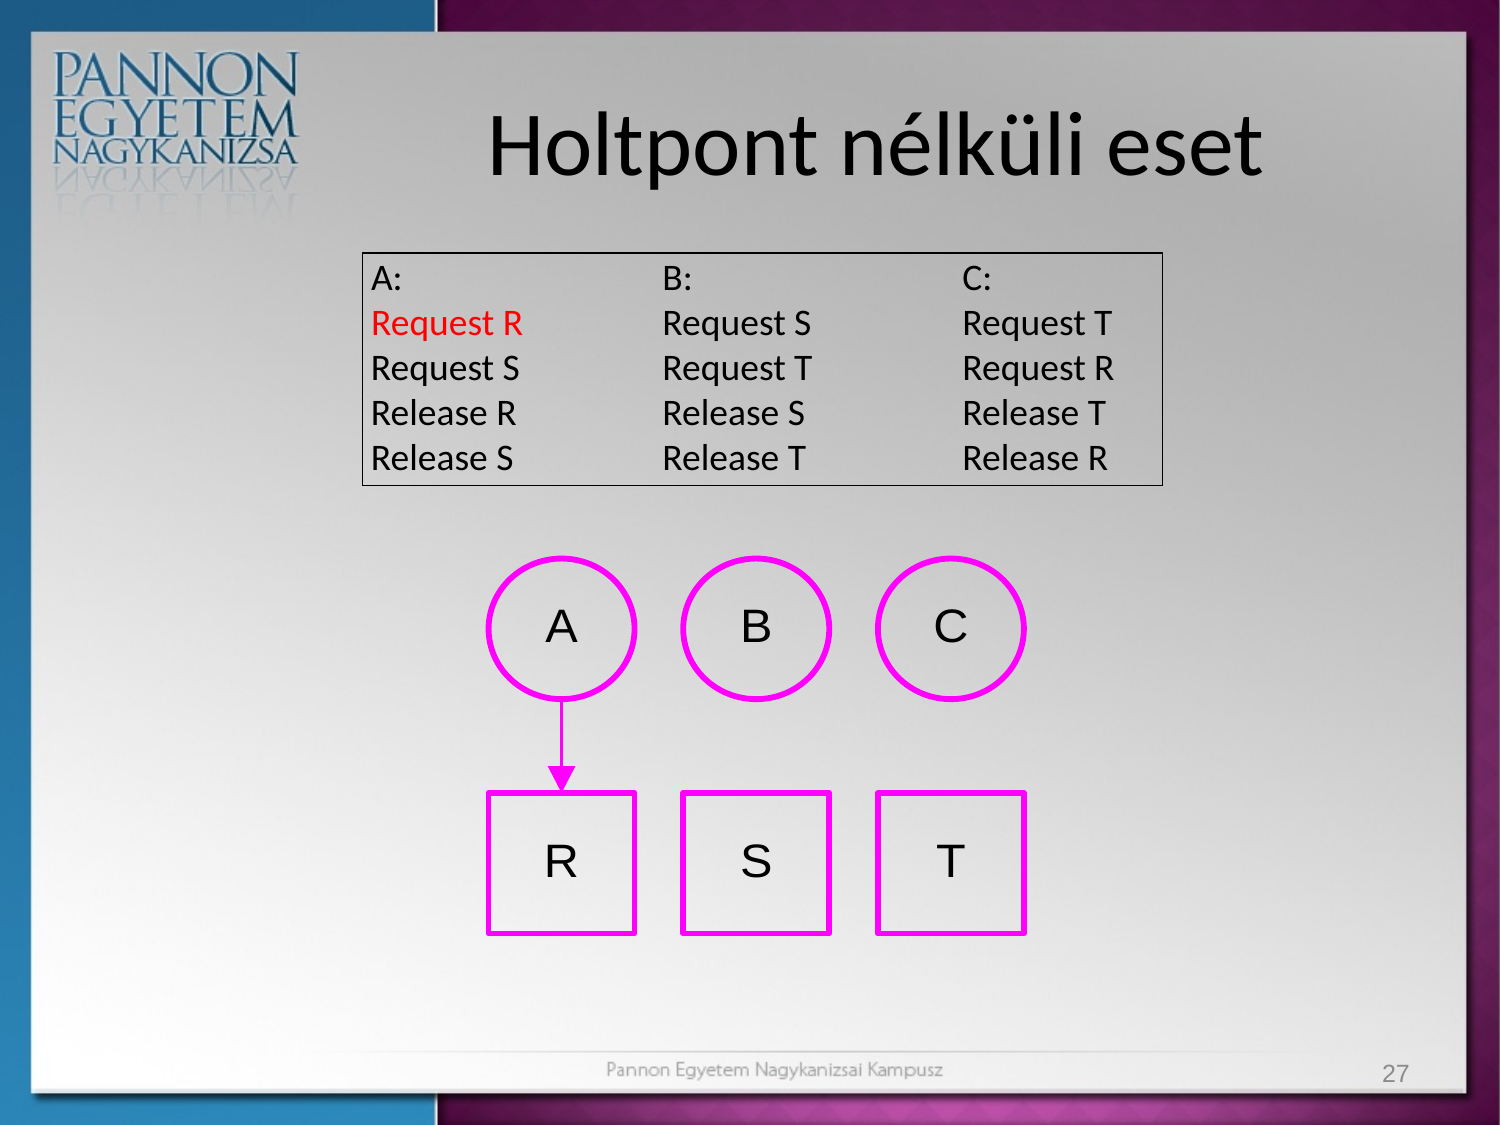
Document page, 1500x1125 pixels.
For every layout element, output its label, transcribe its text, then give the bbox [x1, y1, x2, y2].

title Holtpont nélküli eset [328, 45, 1425, 233]
text_box A: B: C: Request R Request S Request T Request S Request T Request R Release R Release S Release T Release S Release T Release R [362, 253, 1163, 486]
picture [0, 0, 1500, 1125]
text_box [412, 549, 1101, 1006]
slide_number 27 [1074, 1042, 1425, 1103]
